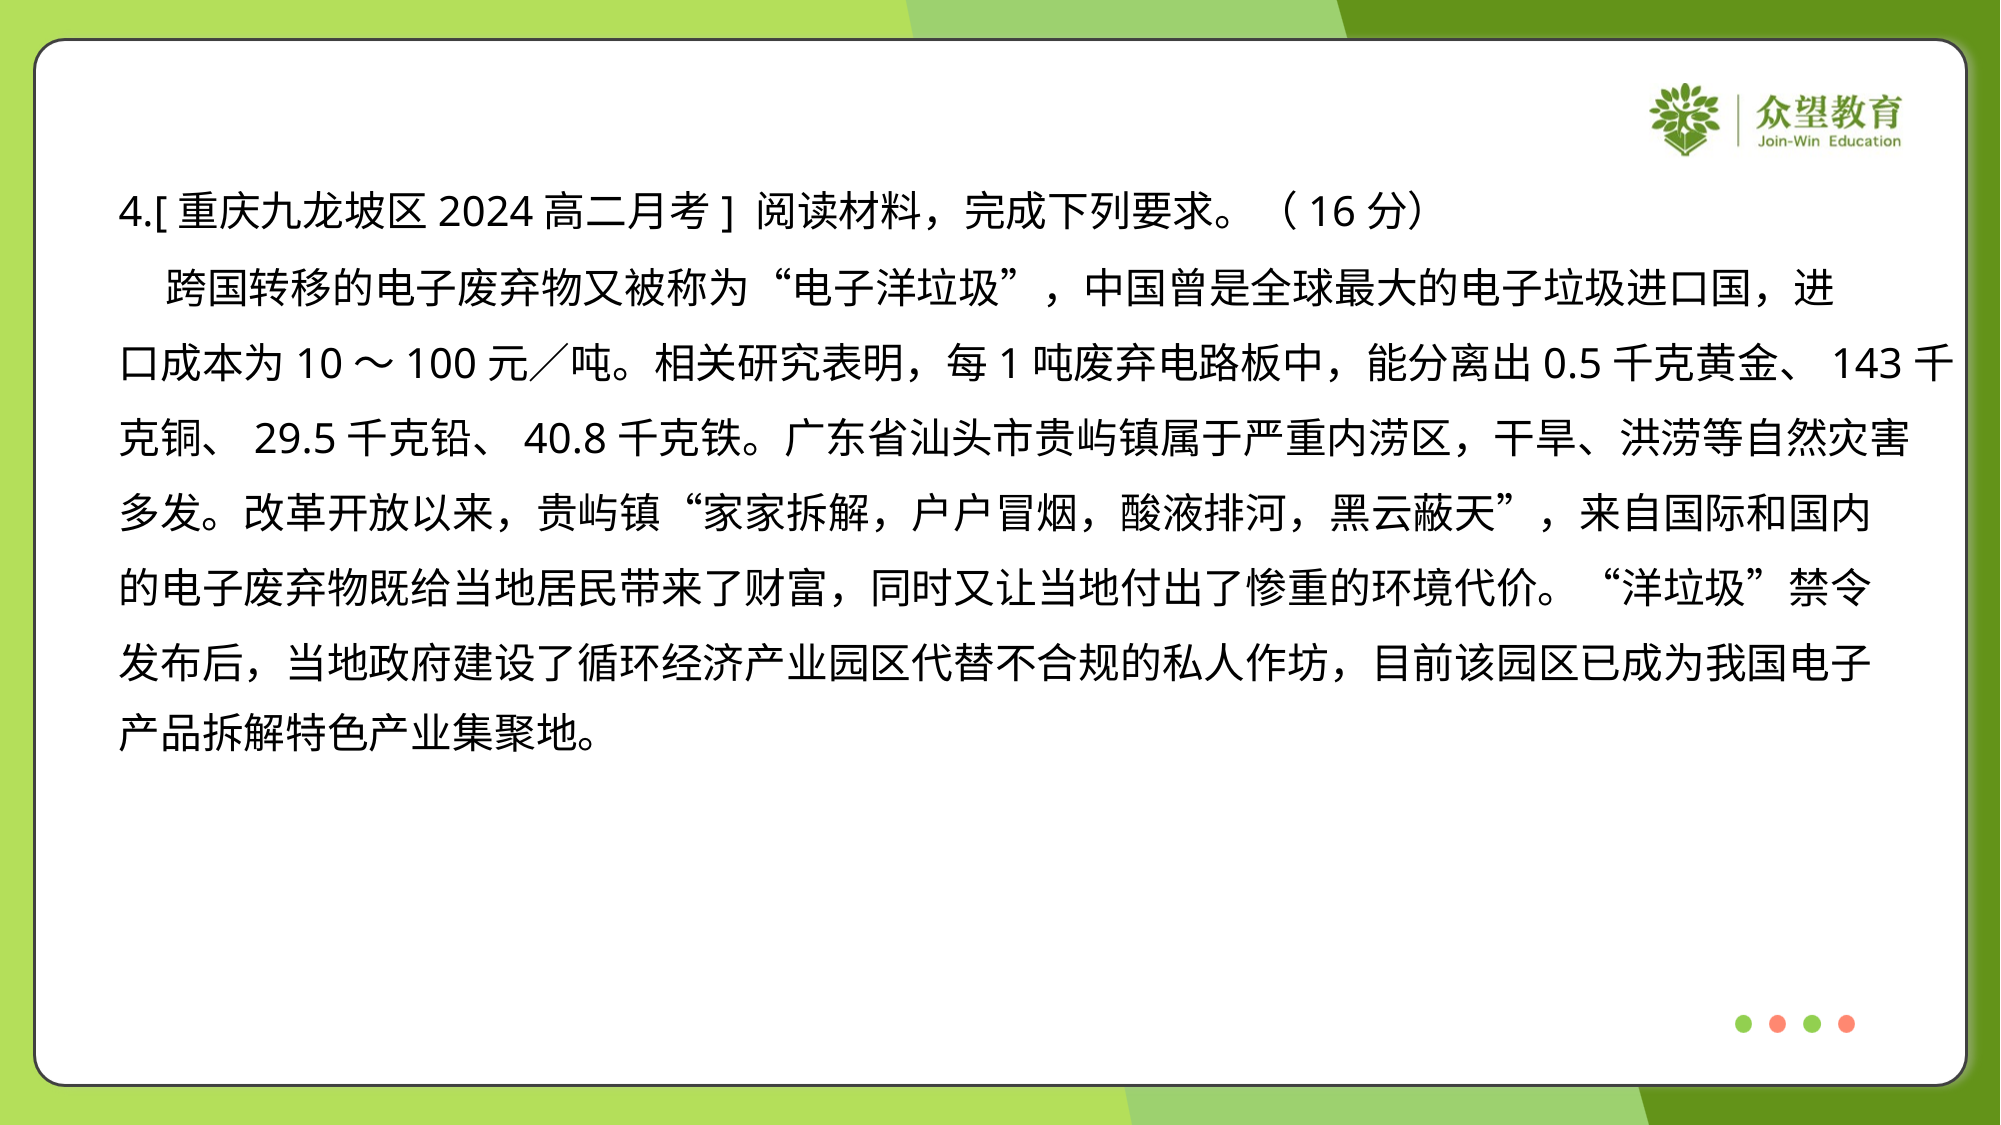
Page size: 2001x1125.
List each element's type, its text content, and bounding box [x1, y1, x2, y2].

picture [0, 0, 2000, 1125]
text_box 4.[重庆九龙坡区2024高二月考] 阅读材料，完成下列要求。（16分） 跨国转移的电子废弃物又被称为“电子洋垃圾”，中国曾是全球最大的电子垃圾进口国，进 口成本为10～100元／吨。相关研究表明，每1吨废弃电路板中，能分离出0.5千克黄金、143千 克铜、29.5千克铅、40.8千克铁。广东省汕头市贵屿镇属于严重内涝区，干旱、洪涝等自然灾害 多发。改革开放以来，贵屿镇“家家拆解，户户冒烟，酸液排河，黑云蔽天”，来自国际和国内 的电子废弃物既给当地居民带来了财富，同时又让当地付出了惨重的环境代价。“洋垃圾”禁令 发布后，当地政府建设了循环经济产业园区代替不合规的私人作坊，目前该园区已成为我国电子 产品拆解特色产业集聚地。 [118, 159, 1883, 750]
